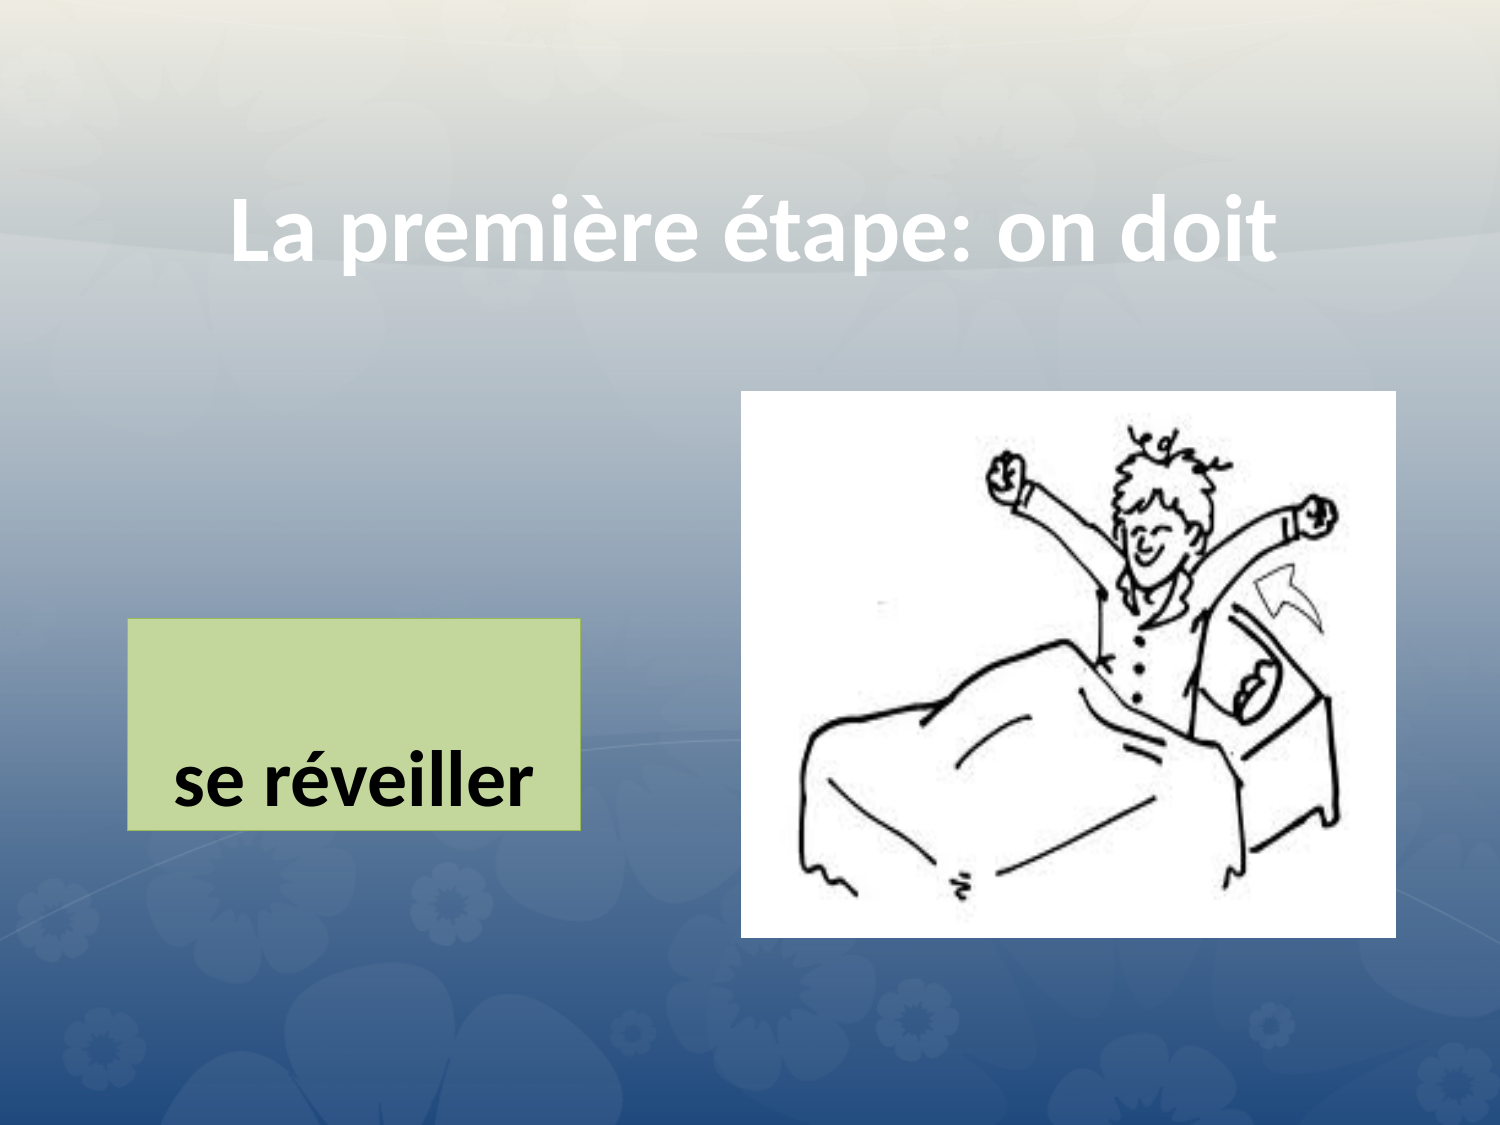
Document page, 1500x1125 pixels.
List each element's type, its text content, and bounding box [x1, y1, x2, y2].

picture [0, 0, 1500, 1125]
title La première étape: on doit [132, 88, 1377, 291]
subtitle se réveiller [127, 618, 581, 831]
